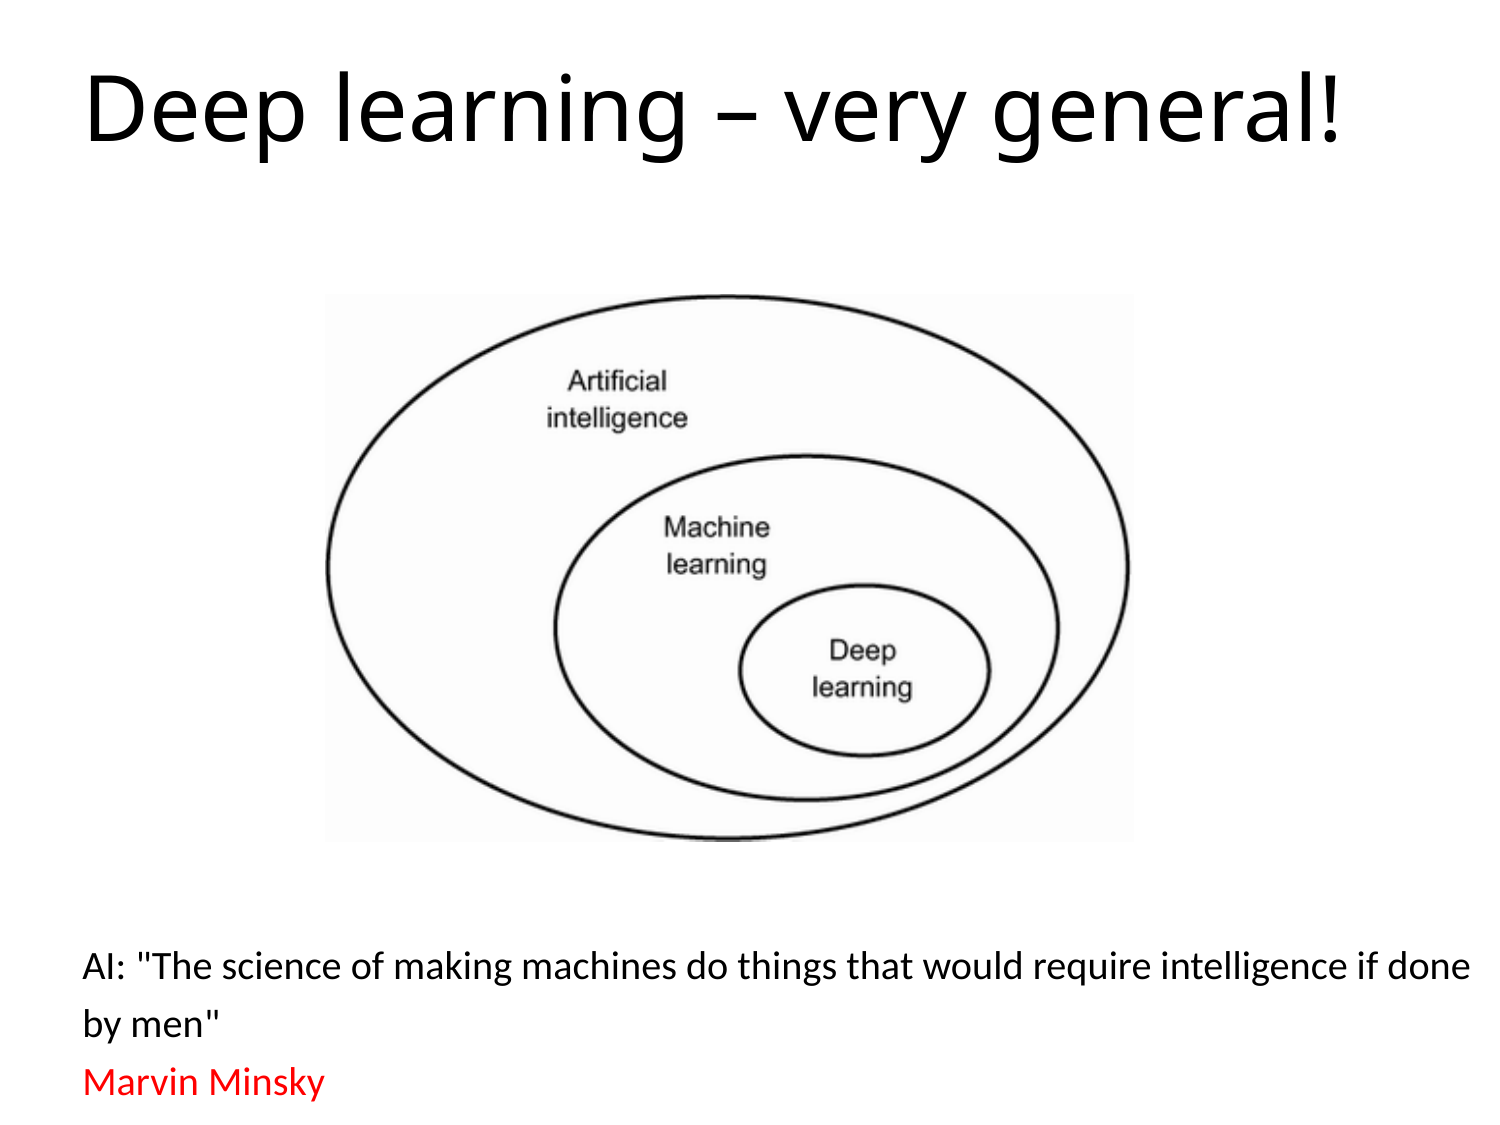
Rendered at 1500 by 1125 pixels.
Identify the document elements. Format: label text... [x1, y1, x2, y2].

list AI: "The science of making machines do things that would require intelligence if done by men" Marvin Minsky [67, 922, 1500, 1113]
picture [325, 294, 1134, 842]
title Deep learning – very general! [67, 59, 1362, 165]
